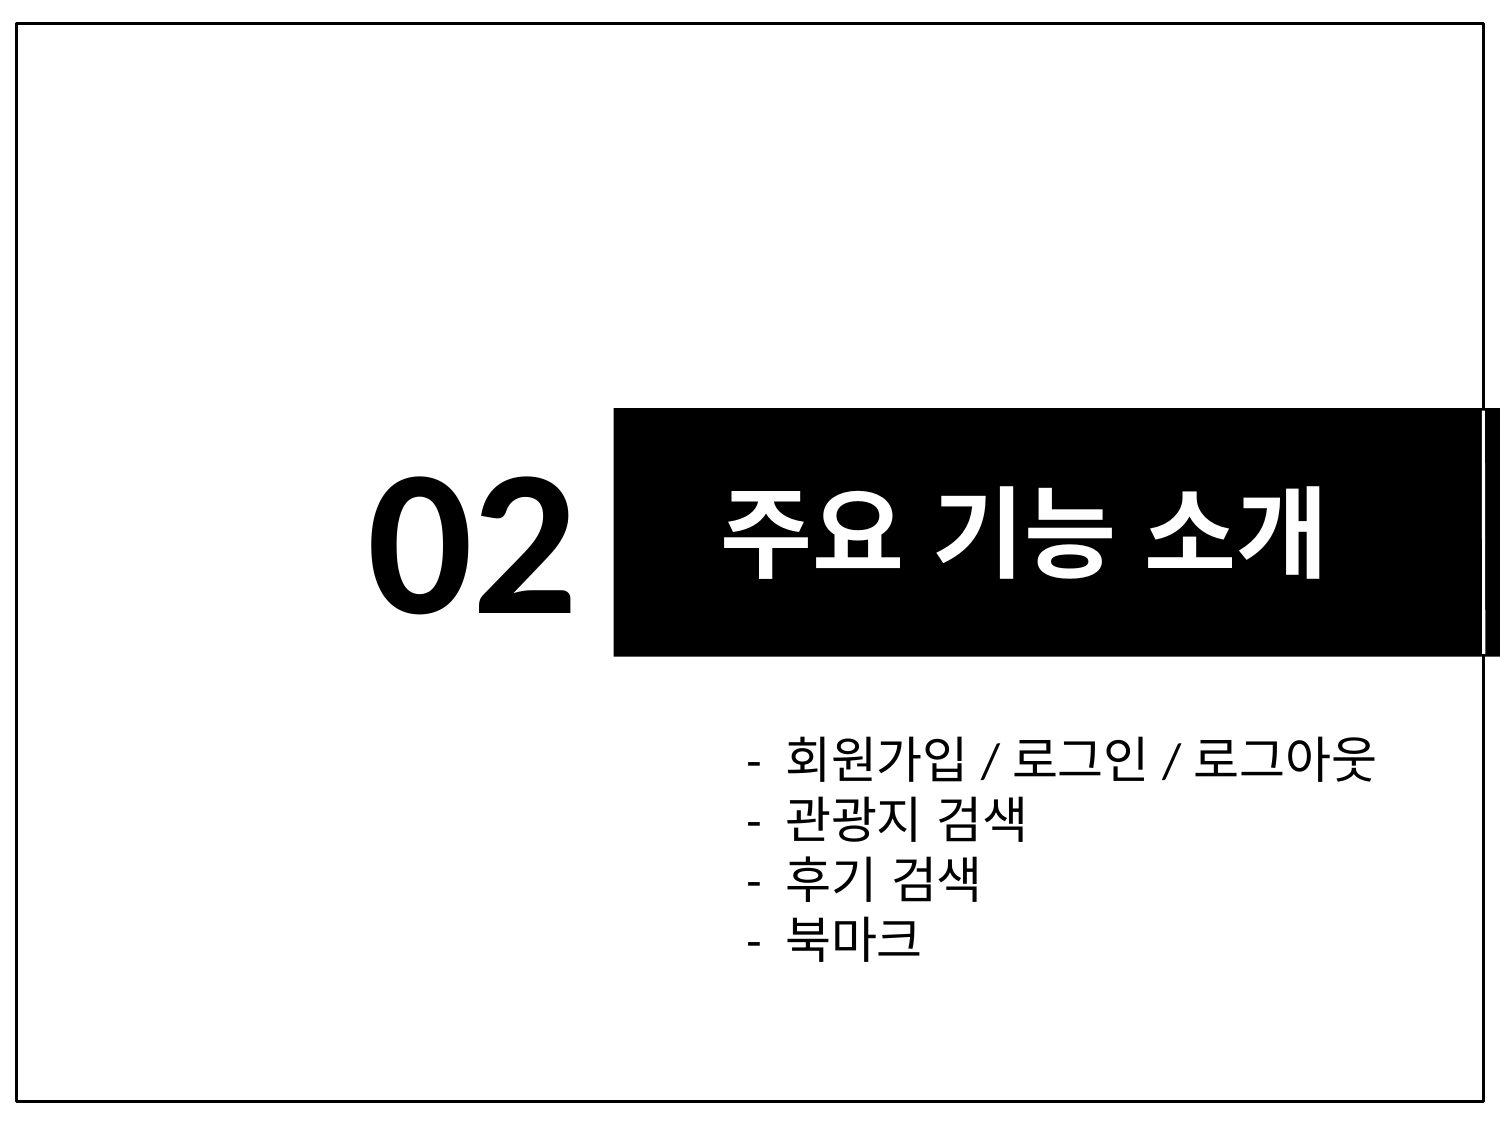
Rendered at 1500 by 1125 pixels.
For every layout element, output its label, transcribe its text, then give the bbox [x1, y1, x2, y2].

title 주요 기능 소개 [705, 468, 1415, 688]
subtitle - 회원가입/로그인/로그아웃 - 관광지 검색 - 후기 검색 - 북마크 [731, 879, 1457, 984]
title 02 [336, 468, 610, 623]
